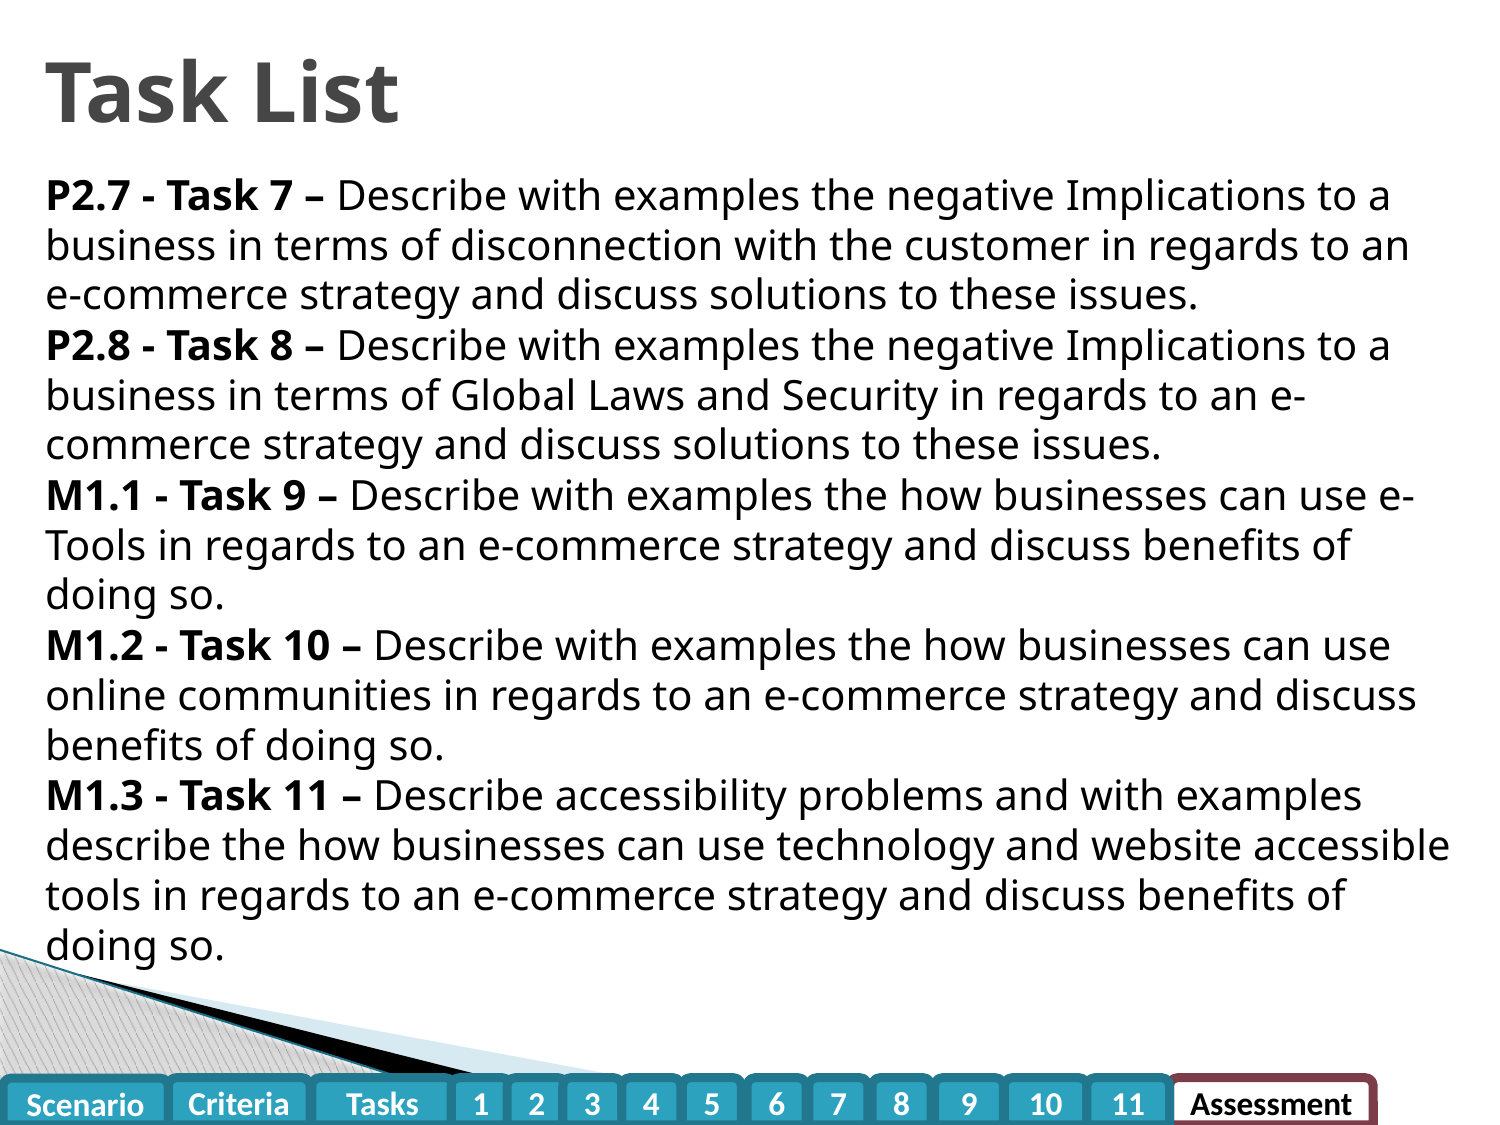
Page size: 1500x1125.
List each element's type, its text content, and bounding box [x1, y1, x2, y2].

title Task List [29, 30, 1447, 147]
list P2.7 - Task 7 – Describe with examples the negative Implications to a business in terms of disconnection with the customer in regards to an e-commerce strategy and discuss solutions to these issues. P2.8 - Task 8 – Describe with examples the negative Implications to a business in terms of Global Laws and Security in regards to an e-commerce strategy and discuss solutions to these issues. M1.1 - Task 9 – Describe with examples the how businesses can use e-Tools in regards to an e-commerce strategy and discuss benefits of doing so. M1.2 - Task 10 – Describe with examples the how businesses can use online communities in regards to an e-commerce strategy and discuss benefits of doing so. M1.3 - Task 11 – Describe accessibility problems and with examples describe the how businesses can use technology and website accessible tools in regards to an e-commerce strategy and discuss benefits of doing so. [29, 160, 1471, 1047]
